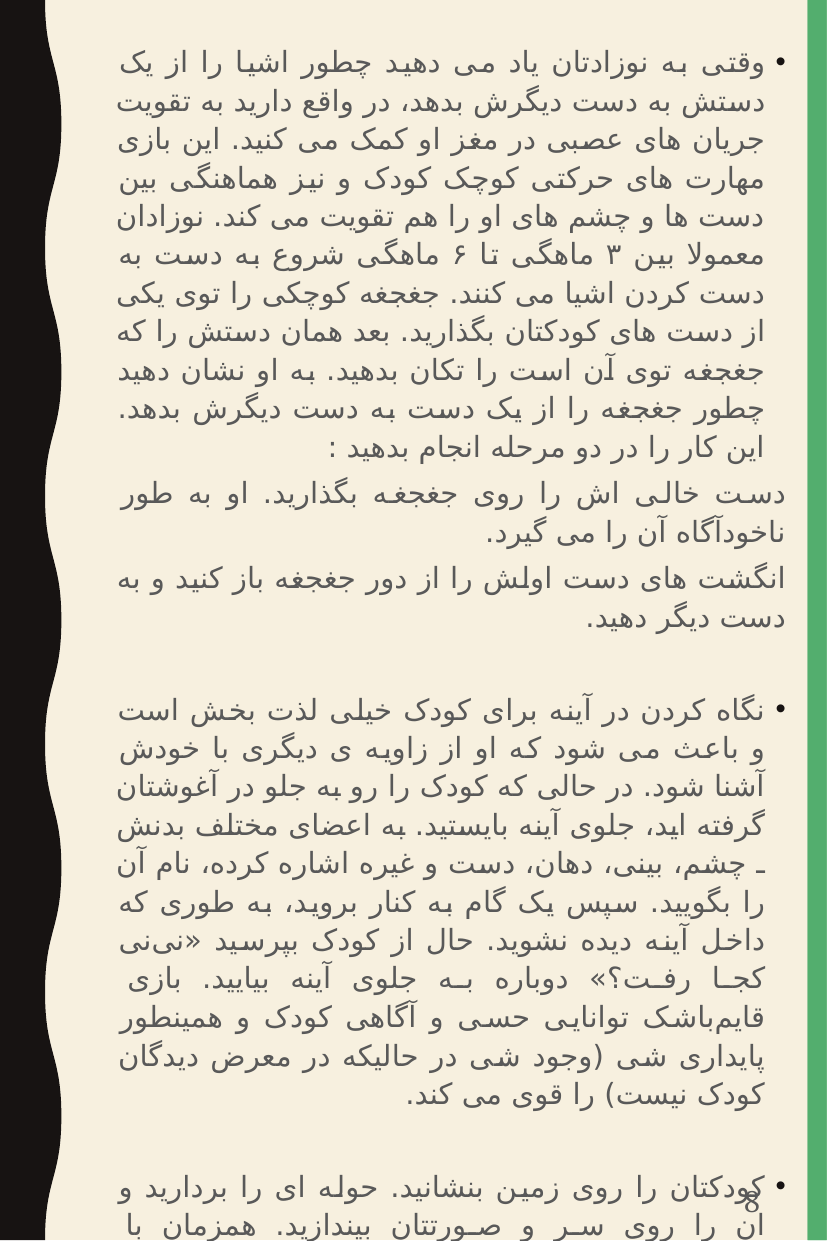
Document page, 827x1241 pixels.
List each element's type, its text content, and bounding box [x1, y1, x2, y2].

list وقتی به نوزادتان یاد می دهید چطور اشیا را از یک دستش به دست دیگرش بدهد، در واقع دارید به تقویت جریان های عصبی در مغز او کمک می کنید. این بازی مهارت های حرکتی کوچک کودک و نیز هماهنگی بین دست ها و چشم های او را هم تقویت می کند. نوزادان معمولا بین ۳ ماهگی تا ۶ ماهگی شروع به دست به دست کردن اشیا می کنند. جغجغه کوچکی را توی یکی از دست های کودکتان بگذارید. بعد همان دستش را که جغجغه توی آن است را تکان بدهید. به او نشان دهید چطور جغجغه را از یک دست به دست دیگرش بدهد. این کار را در دو مرحله انجام بدهید : دست خالی اش را روی جغجغه بگذارید. او به طور ناخودآگاه آن را می گیرد. انگشت های دست اولش را از دور جغجغه باز کنید و به دست دیگر دهید. نگاه کردن در آینه برای کودک خیلی لذت بخش است و باعث می شود که او از زاویه ی دیگری با خودش آشنا شود. در حالی که کودک را رو به جلو در آغوشتان گرفته ‌اید، جلوی آینه بایستید. به اعضای مختلف بدنش ـ چشم، بینی، دهان، دست و غیره اشاره کرده، نام آن را بگویید. سپس یک گام به کنار بروید، به طوری که داخل آینه دیده نشوید. حال از کودک بپرسید «نی‌نی کجا رفت؟» دوباره به جلوی آینه بیایید. بازی قایم‌باشک توانایی حسی و آگاهی کودک و همینطور پایداری شی (وجود شی در حالیکه در معرض دیدگان کودک نیست) را قوی می کند. کودکتان را روی زمین بنشانید. حوله ای را بردارید و ان را روی سر و صورتتان بیندازید. همزمان با برداشتن حوله و نشاندن صورتتان به کودکتان بگویید : ” دالی موشه!” این بازی معمولا منجر به خنده کودک می شود و هر چه بیشتر آن را انجام دهید ، جذاب تر و بامزه تر می شود. حوله را روی سر کودکتان بیندازید و ببینید آیا آن را برمی دارد یا نه. یادتان باشد هر دفعه که حوله را برمی دارید بگویید : “دالی موشه ! “بازی های” دالی موشه ” به کودکان می آموزد چیزهایی که ناپدید شده اند دوباره بر می گردند. درک این مسیله باعث می شود که اعتماد کودک به والدین و اطرافیانش بیشتر شود. داشتن یک رابطه ی محکم و عمیق با کودک به او کمک می کند در آینده تنش های معمول زندگی را بهتر تحمل کند. [100, 32, 801, 599]
slide_number 8 [700, 1170, 776, 1233]
